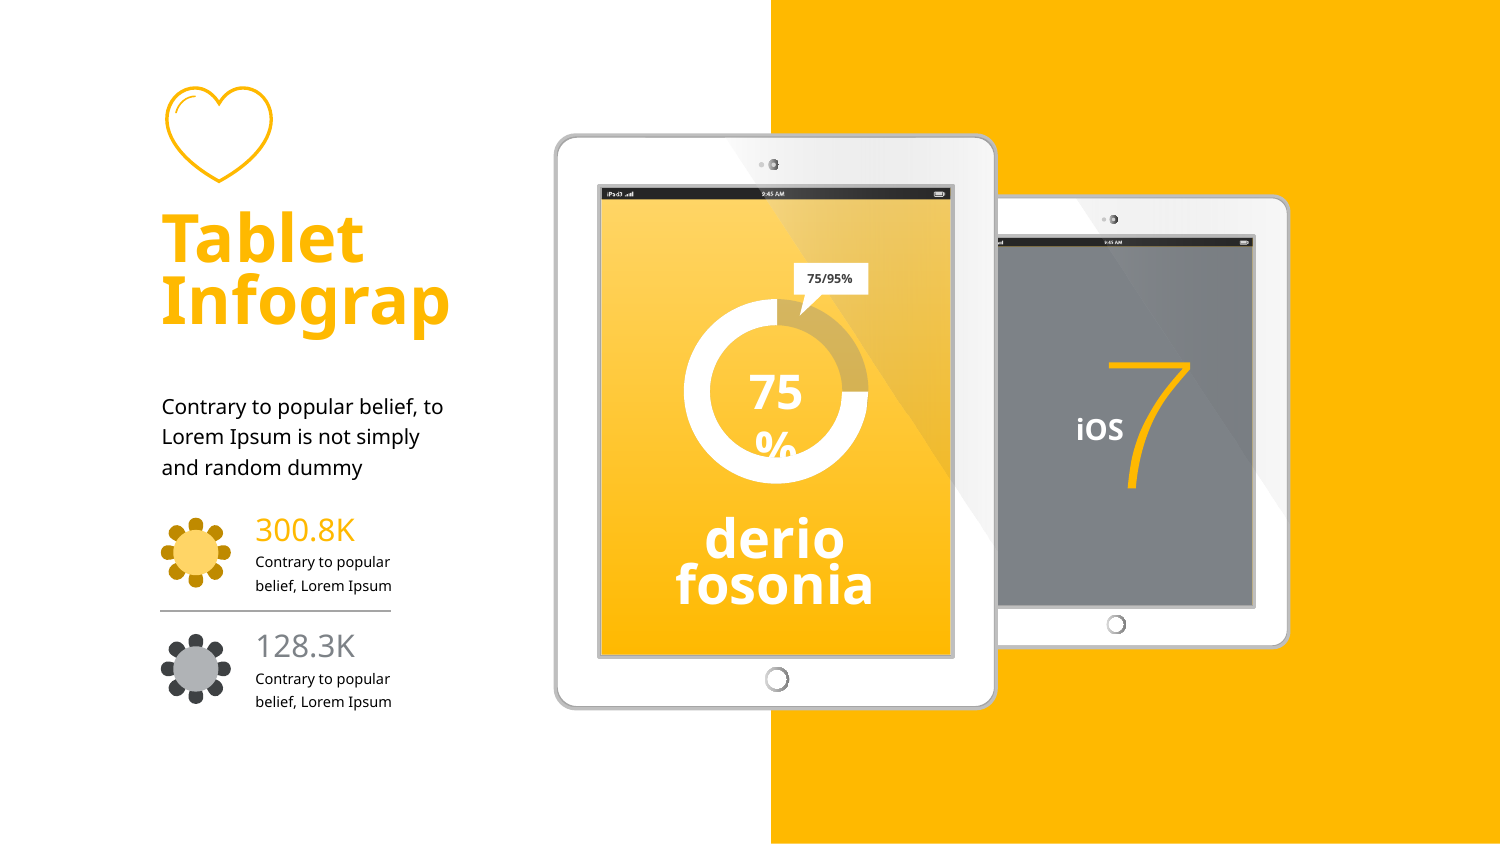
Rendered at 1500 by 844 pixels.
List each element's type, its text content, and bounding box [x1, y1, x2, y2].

text_box [771, 0, 1500, 844]
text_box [160, 517, 232, 588]
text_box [683, 262, 871, 484]
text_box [554, 134, 998, 710]
text_box 300.8K [244, 504, 377, 541]
text_box Contrary to popular belief, Lorem Ipsum [244, 658, 410, 708]
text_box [1048, 362, 1201, 489]
text_box [165, 86, 273, 184]
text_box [160, 633, 232, 705]
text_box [1003, 195, 1290, 648]
text_box 128.3K [244, 621, 377, 658]
text_box Contrary to popular belief, to Lorem Ipsum is not simply and random dummy [150, 381, 467, 470]
text_box Tablet Infograp [150, 207, 539, 326]
text_box Contrary to popular belief, Lorem Ipsum [244, 541, 419, 592]
